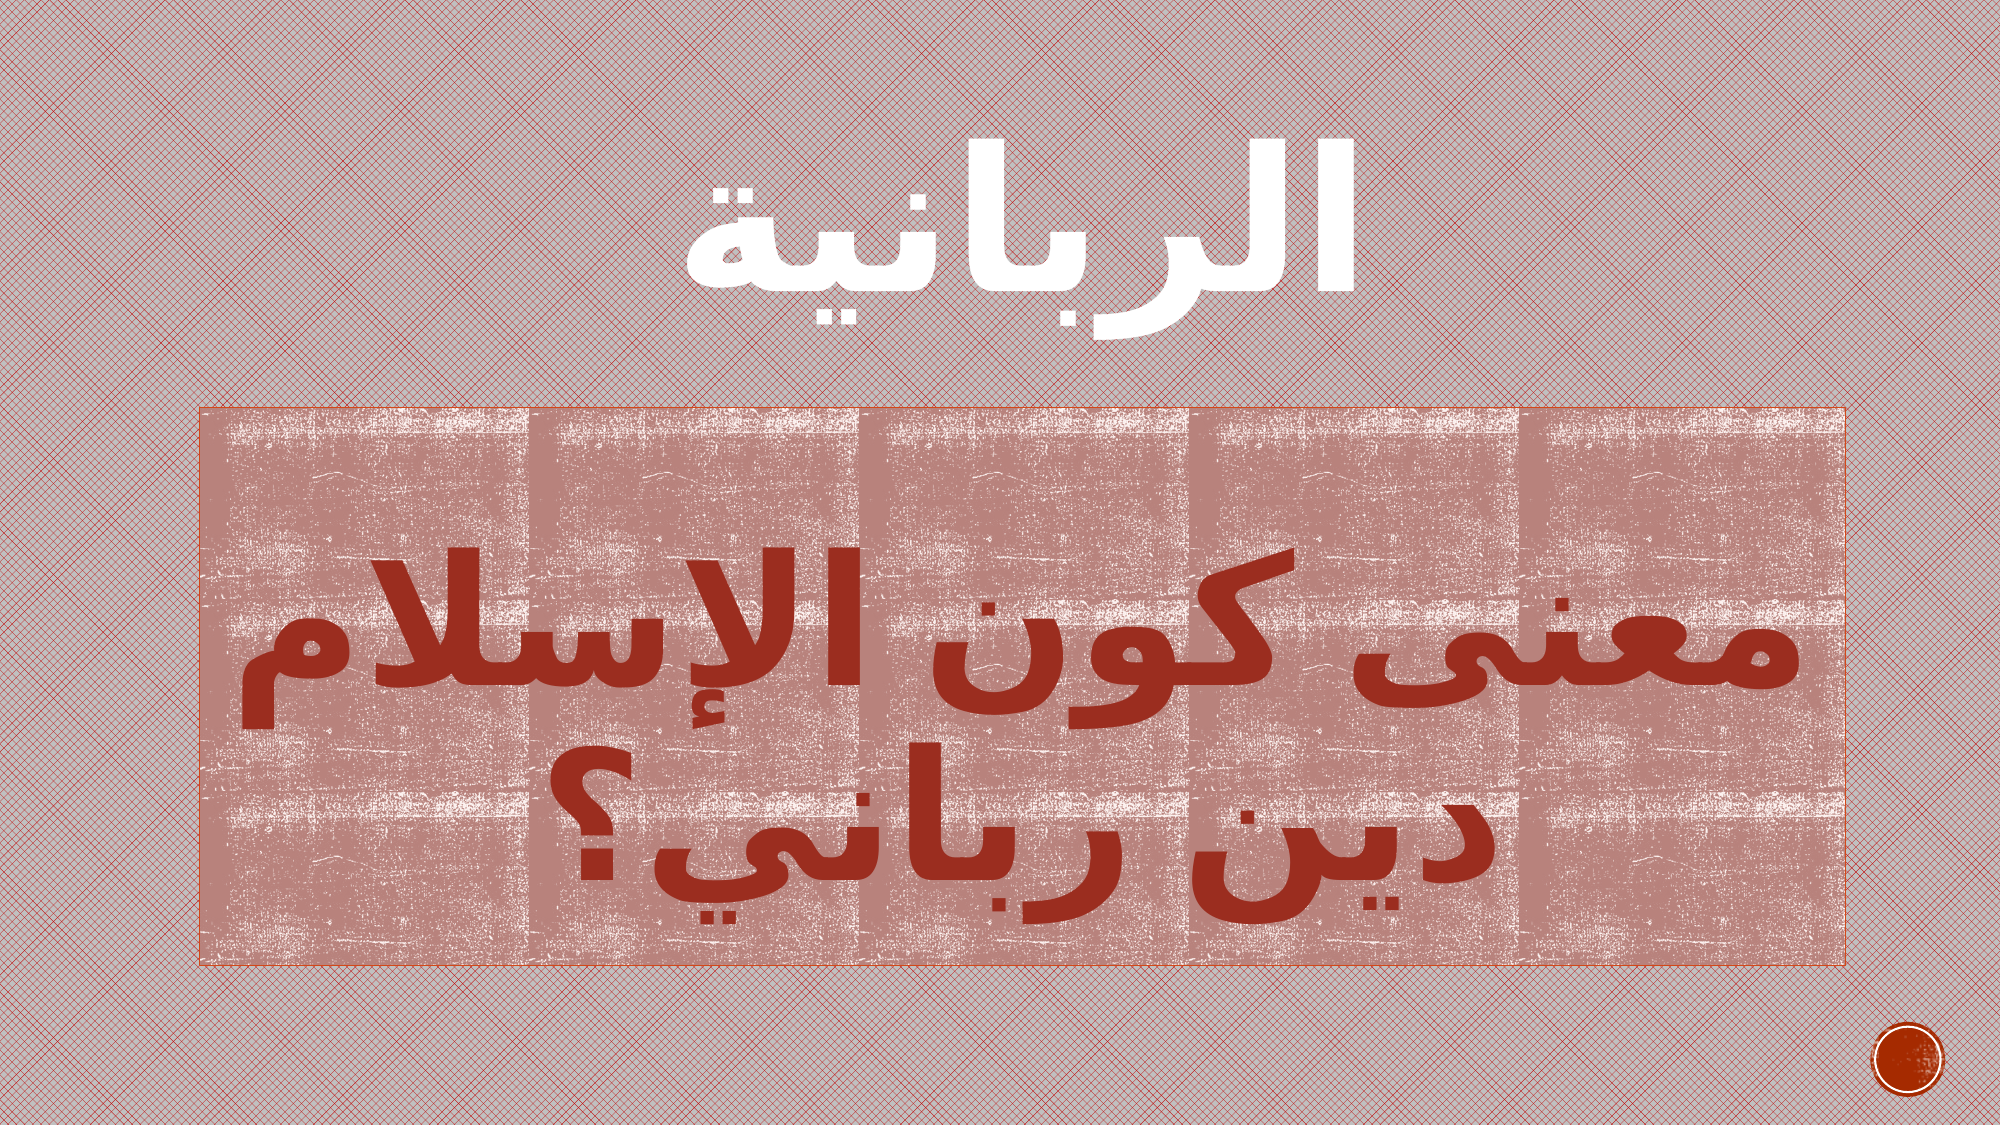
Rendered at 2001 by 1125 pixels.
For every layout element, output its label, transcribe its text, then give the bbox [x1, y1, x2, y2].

title الربانية [232, 44, 1813, 407]
list معنى كون الإسلام دين رباني؟ [199, 407, 1846, 966]
